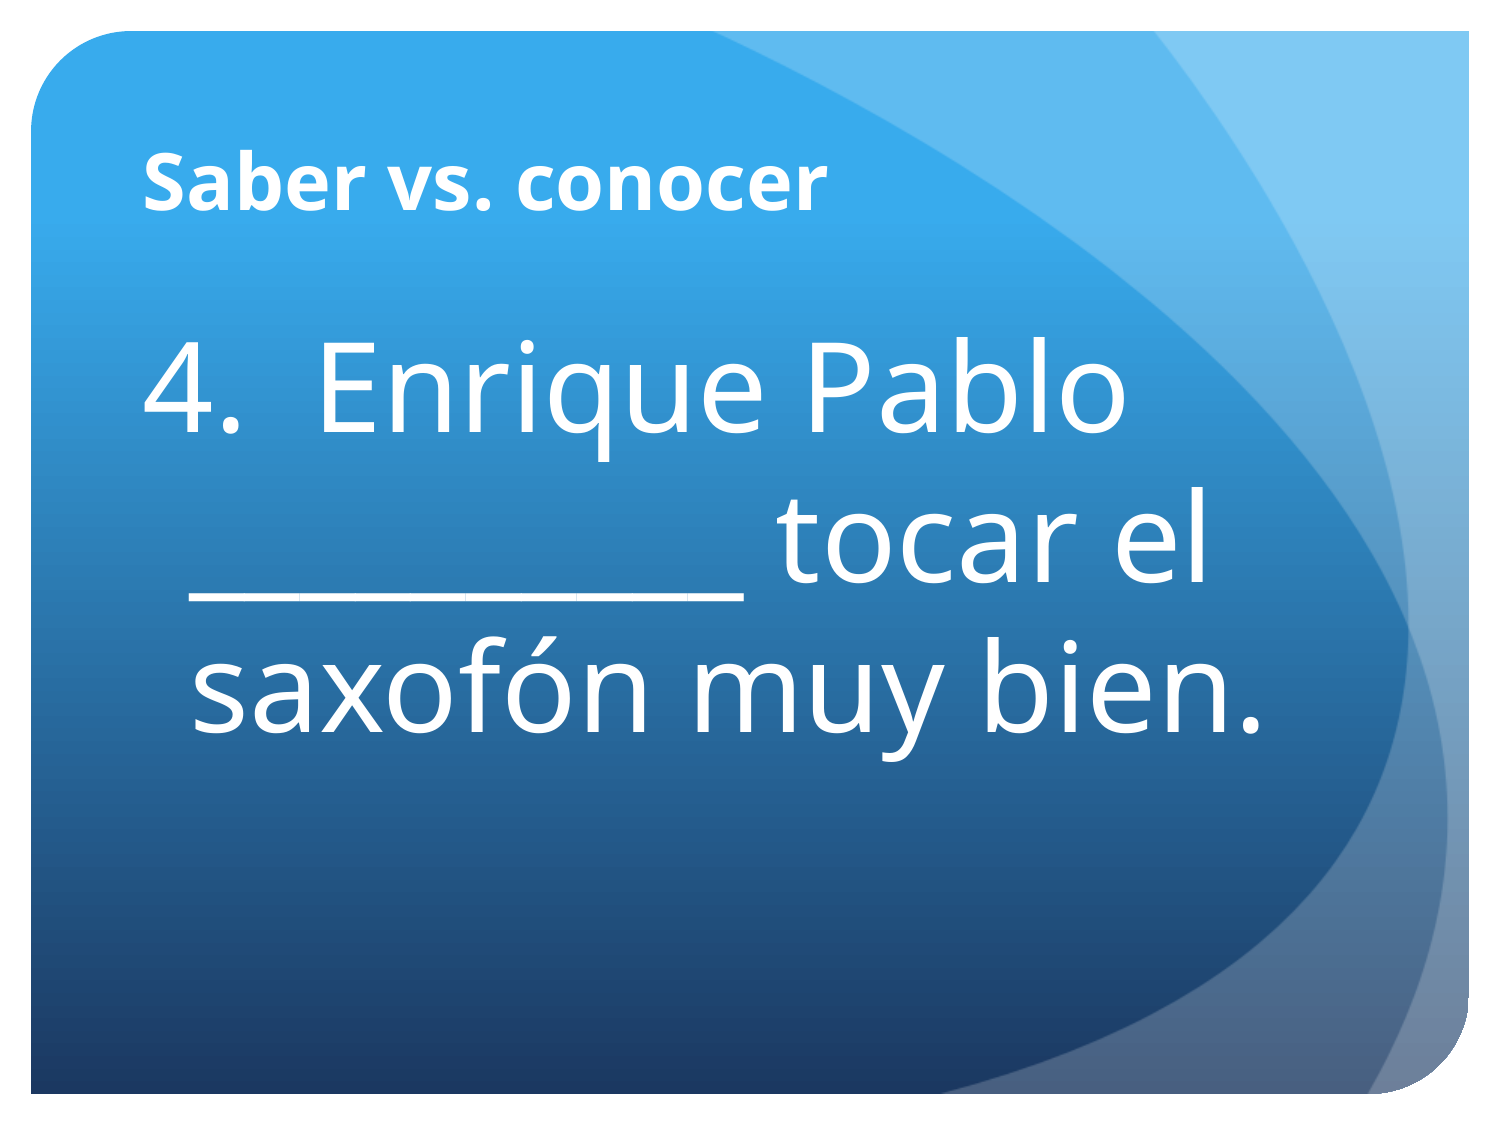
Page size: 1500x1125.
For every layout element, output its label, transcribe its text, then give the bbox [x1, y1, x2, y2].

list 4. Enrique Pablo __________ tocar el saxofón muy bien. [127, 299, 1372, 991]
picture [24, 30, 1473, 1094]
title Saber vs. conocer [127, 62, 1372, 234]
